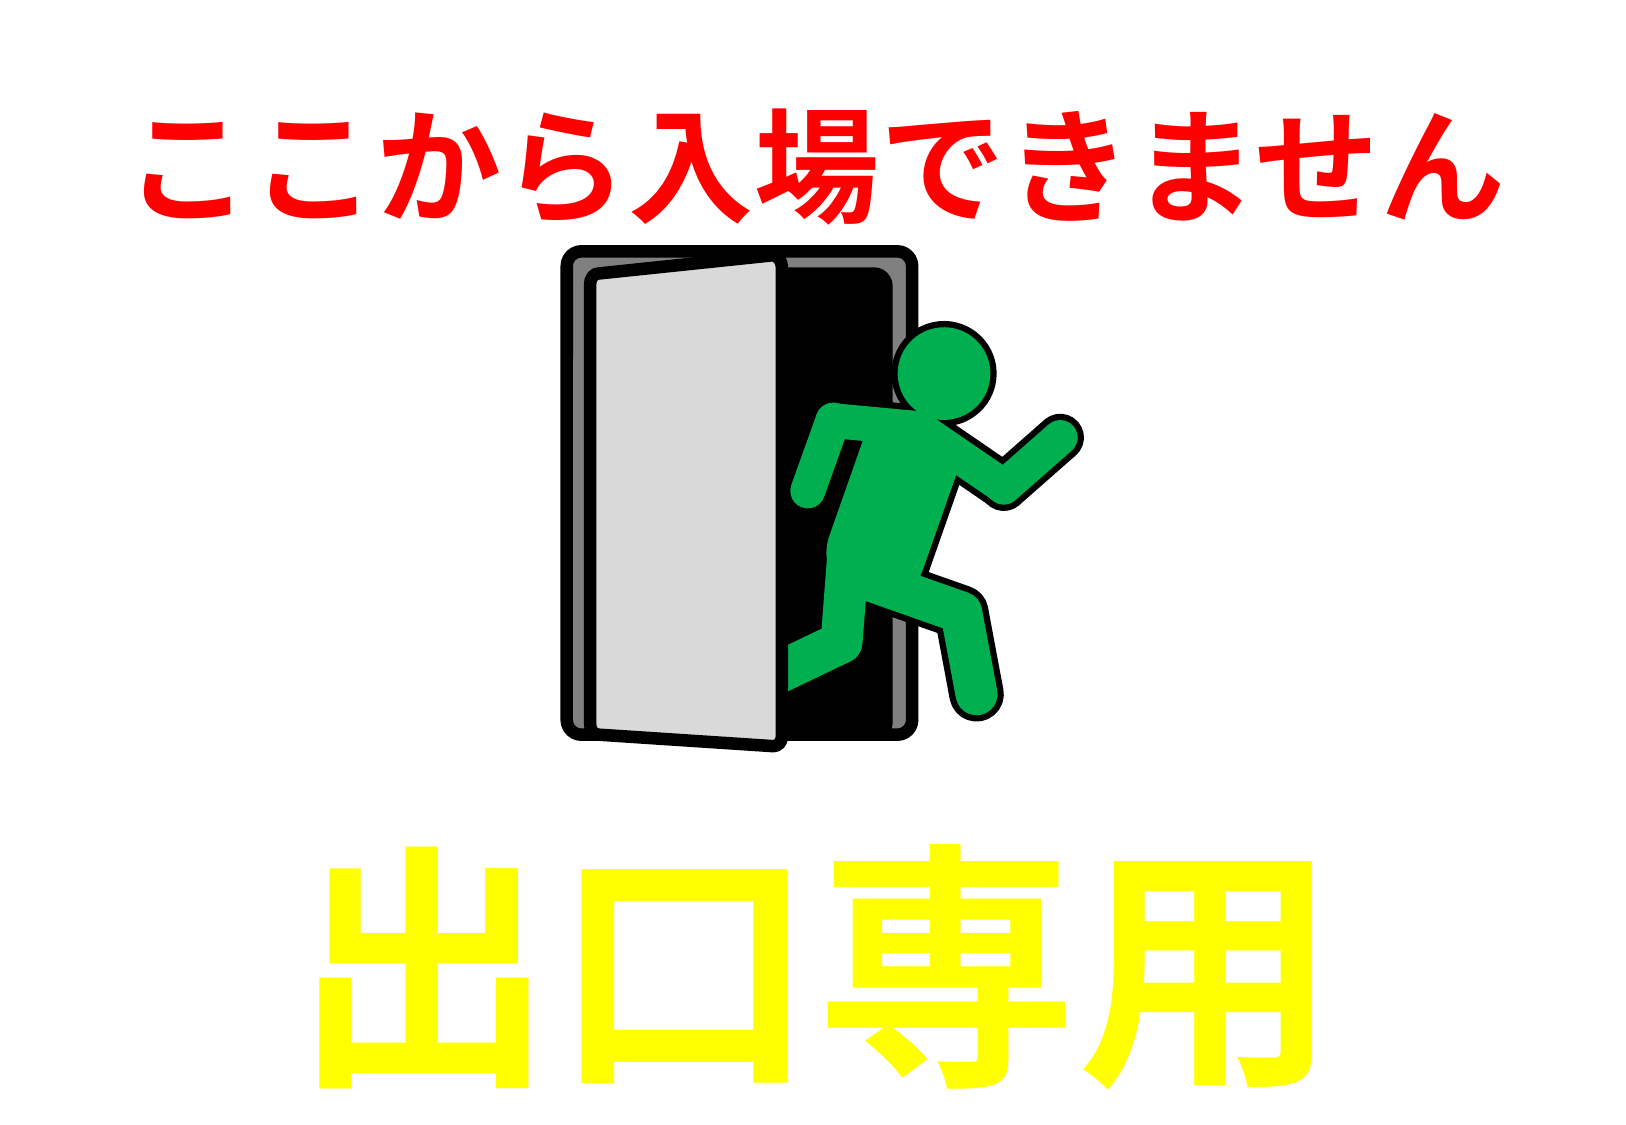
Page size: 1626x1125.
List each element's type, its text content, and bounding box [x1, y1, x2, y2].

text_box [566, 251, 1065, 747]
text_box ここから入場できません [44, 80, 1588, 246]
text_box 出口専用 [37, 797, 1595, 1125]
